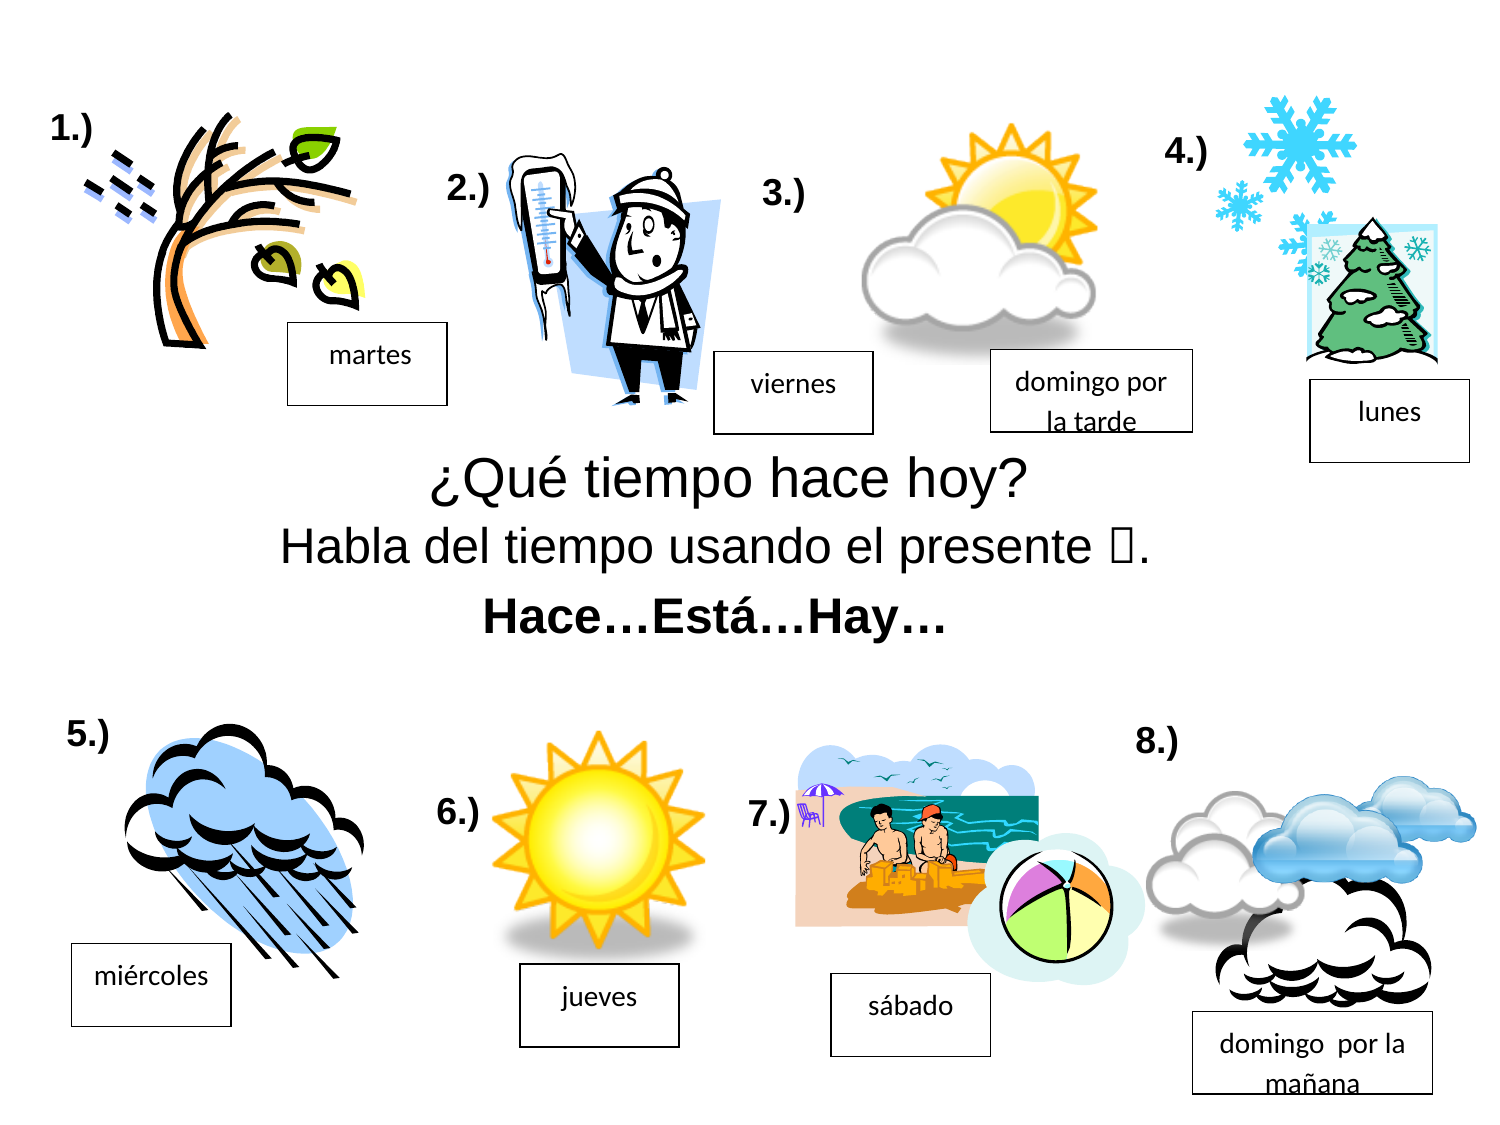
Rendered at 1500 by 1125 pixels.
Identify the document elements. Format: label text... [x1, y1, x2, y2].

picture [852, 111, 1107, 366]
text_box viernes [713, 351, 874, 435]
text_box 1.) [17, 84, 126, 168]
subtitle Habla del tiempo usando el presente . Hace…Está…Hay… [131, 505, 1301, 645]
text_box jueves [519, 976, 680, 1047]
picture [505, 151, 722, 407]
picture [795, 720, 1479, 1008]
picture [477, 724, 722, 968]
text_box 4.) [1140, 94, 1214, 204]
text_box 6.) [414, 768, 472, 851]
text_box 8.) [1109, 700, 1216, 777]
text_box 3.) [746, 148, 821, 232]
text_box martes [287, 322, 447, 406]
text_box domingo por la mañana [1192, 1011, 1433, 1095]
text_box domingo por la tarde [990, 349, 1193, 433]
text_box miércoles [71, 943, 232, 1027]
title ¿Qué tiempo hace hoy? [5, 433, 1452, 516]
text_box sábado [831, 973, 991, 1057]
picture [82, 111, 368, 352]
picture [123, 722, 368, 979]
picture [1215, 94, 1438, 366]
text_box 7.) [726, 773, 790, 851]
text_box 5.) [41, 689, 135, 773]
text_box lunes [1310, 379, 1470, 463]
text_box 2.) [431, 155, 501, 216]
